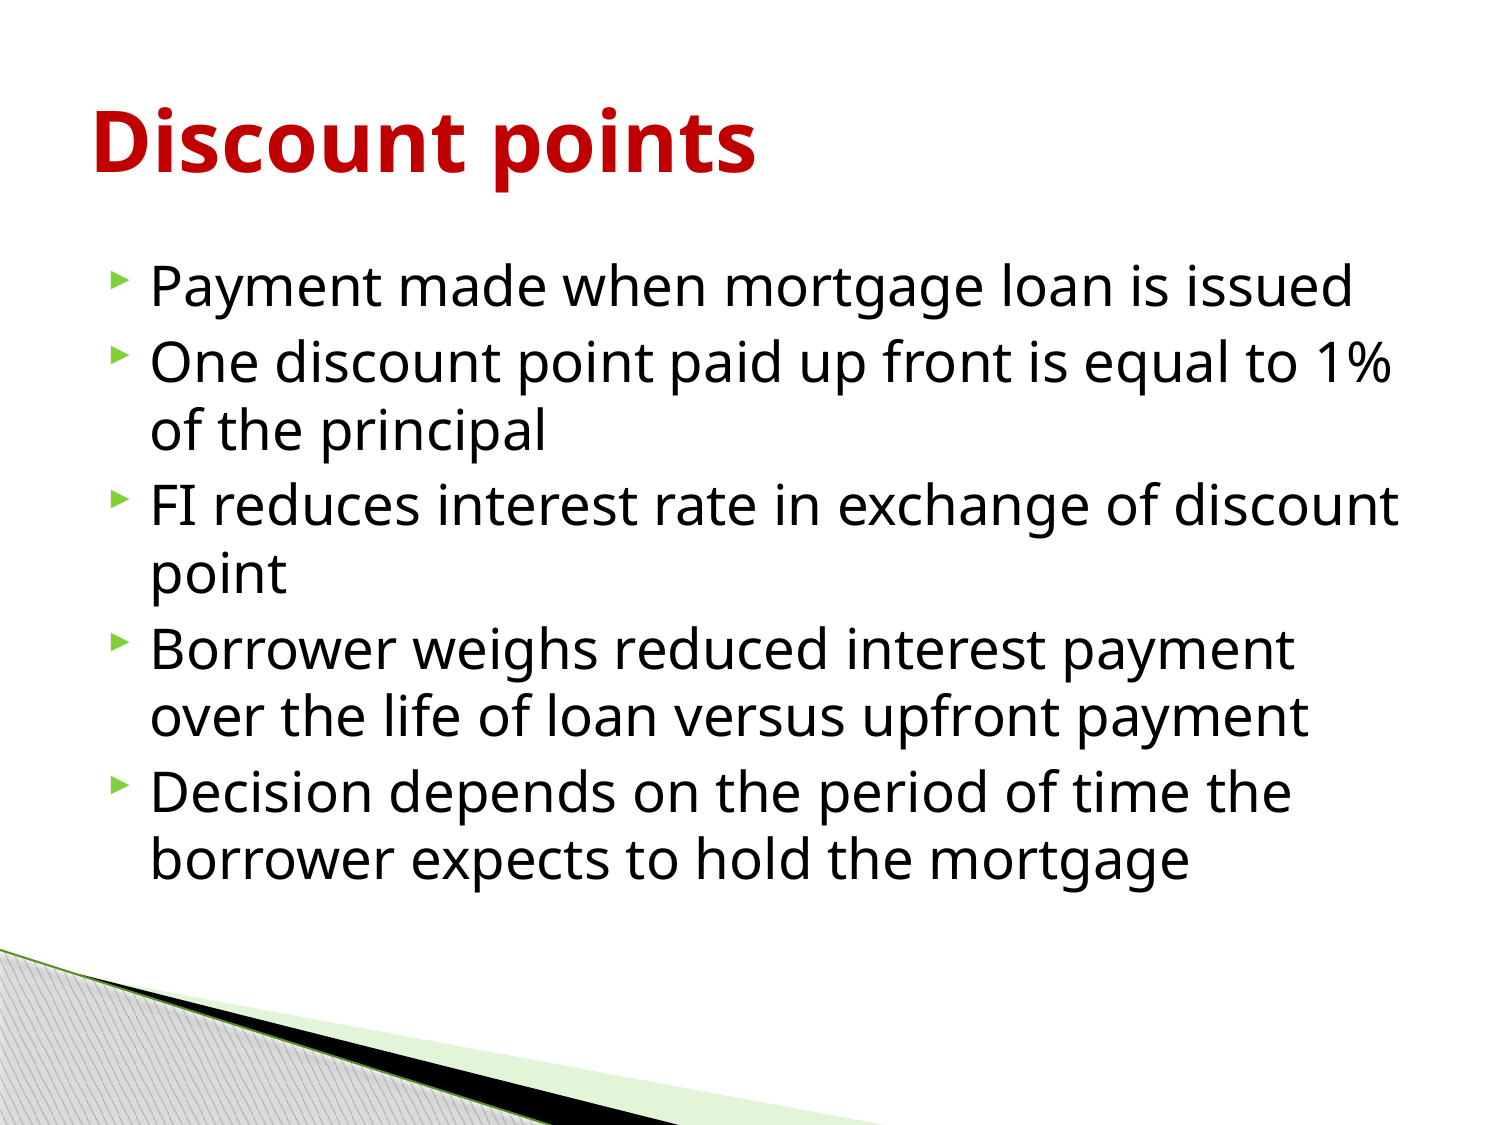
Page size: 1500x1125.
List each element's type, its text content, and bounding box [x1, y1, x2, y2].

list Payment made when mortgage loan is issued One discount point paid up front is equal to 1% of the principal FI reduces interest rate in exchange of discount point Borrower weighs reduced interest payment over the life of loan versus upfront payment Decision depends on the period of time the borrower expects to hold the mortgage [75, 243, 1425, 986]
title Discount points [75, 45, 1425, 233]
